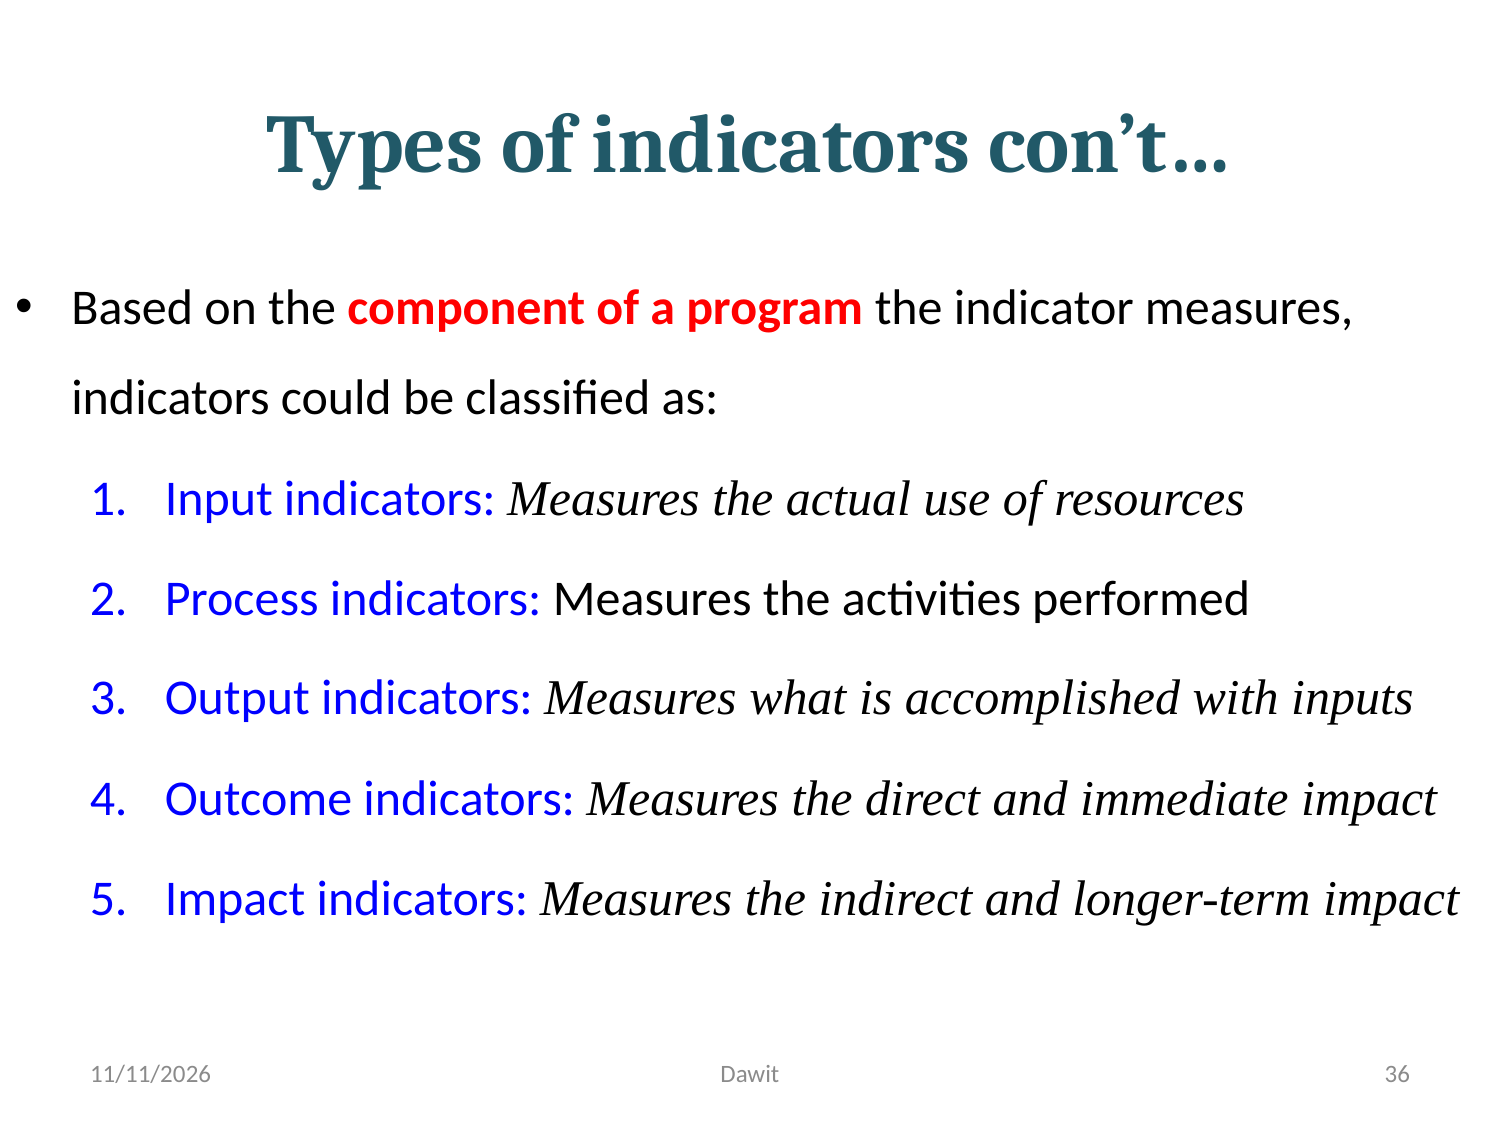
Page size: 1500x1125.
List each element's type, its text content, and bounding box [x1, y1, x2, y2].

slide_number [75, 1042, 425, 1103]
footer Dawit [512, 1042, 988, 1103]
slide_number 36 [1074, 1042, 1425, 1103]
list Based on the component of a program the indicator measures, indicators could be classified as: Input indicators: Measures the actual use of resources Process indicators: Measures the activities performed Output indicators: Measures what is accomplished with inputs Outcome indicators: Measures the direct and immediate impact Impact indicators: Measures the indirect and longer-term impact [0, 237, 1500, 1013]
title Types of indicators con’t… [75, 45, 1425, 233]
